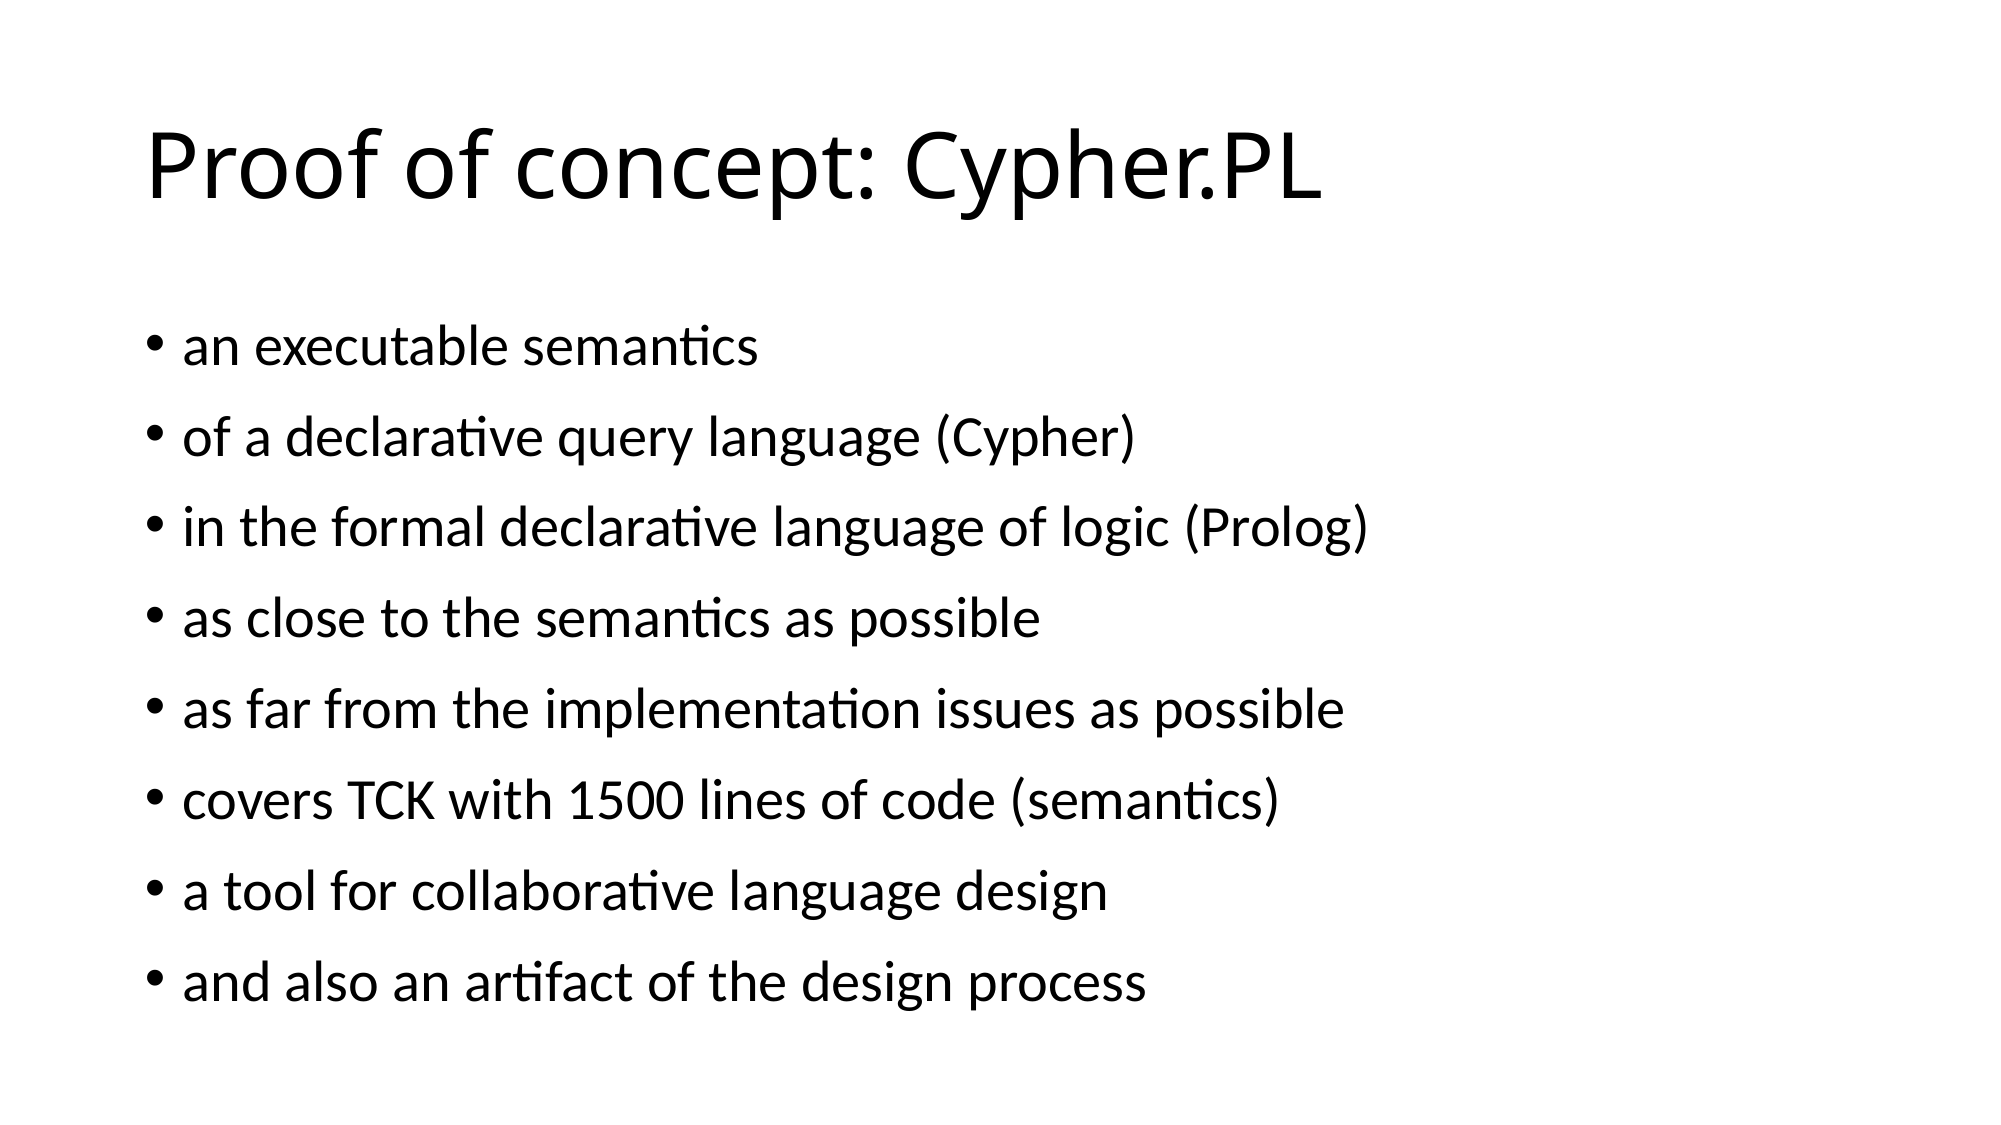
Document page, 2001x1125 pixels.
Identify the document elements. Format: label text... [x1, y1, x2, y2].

list an executable semantics of a declarative query language (Cypher) in the formal declarative language of logic (Prolog) as close to the semantics as possible as far from the implementation issues as possible covers TCK with 1500 lines of code (semantics) a tool for collaborative language design and also an artifact of the design process [136, 298, 1863, 1014]
title Proof of concept: Cypher.PL [136, 59, 1863, 278]
